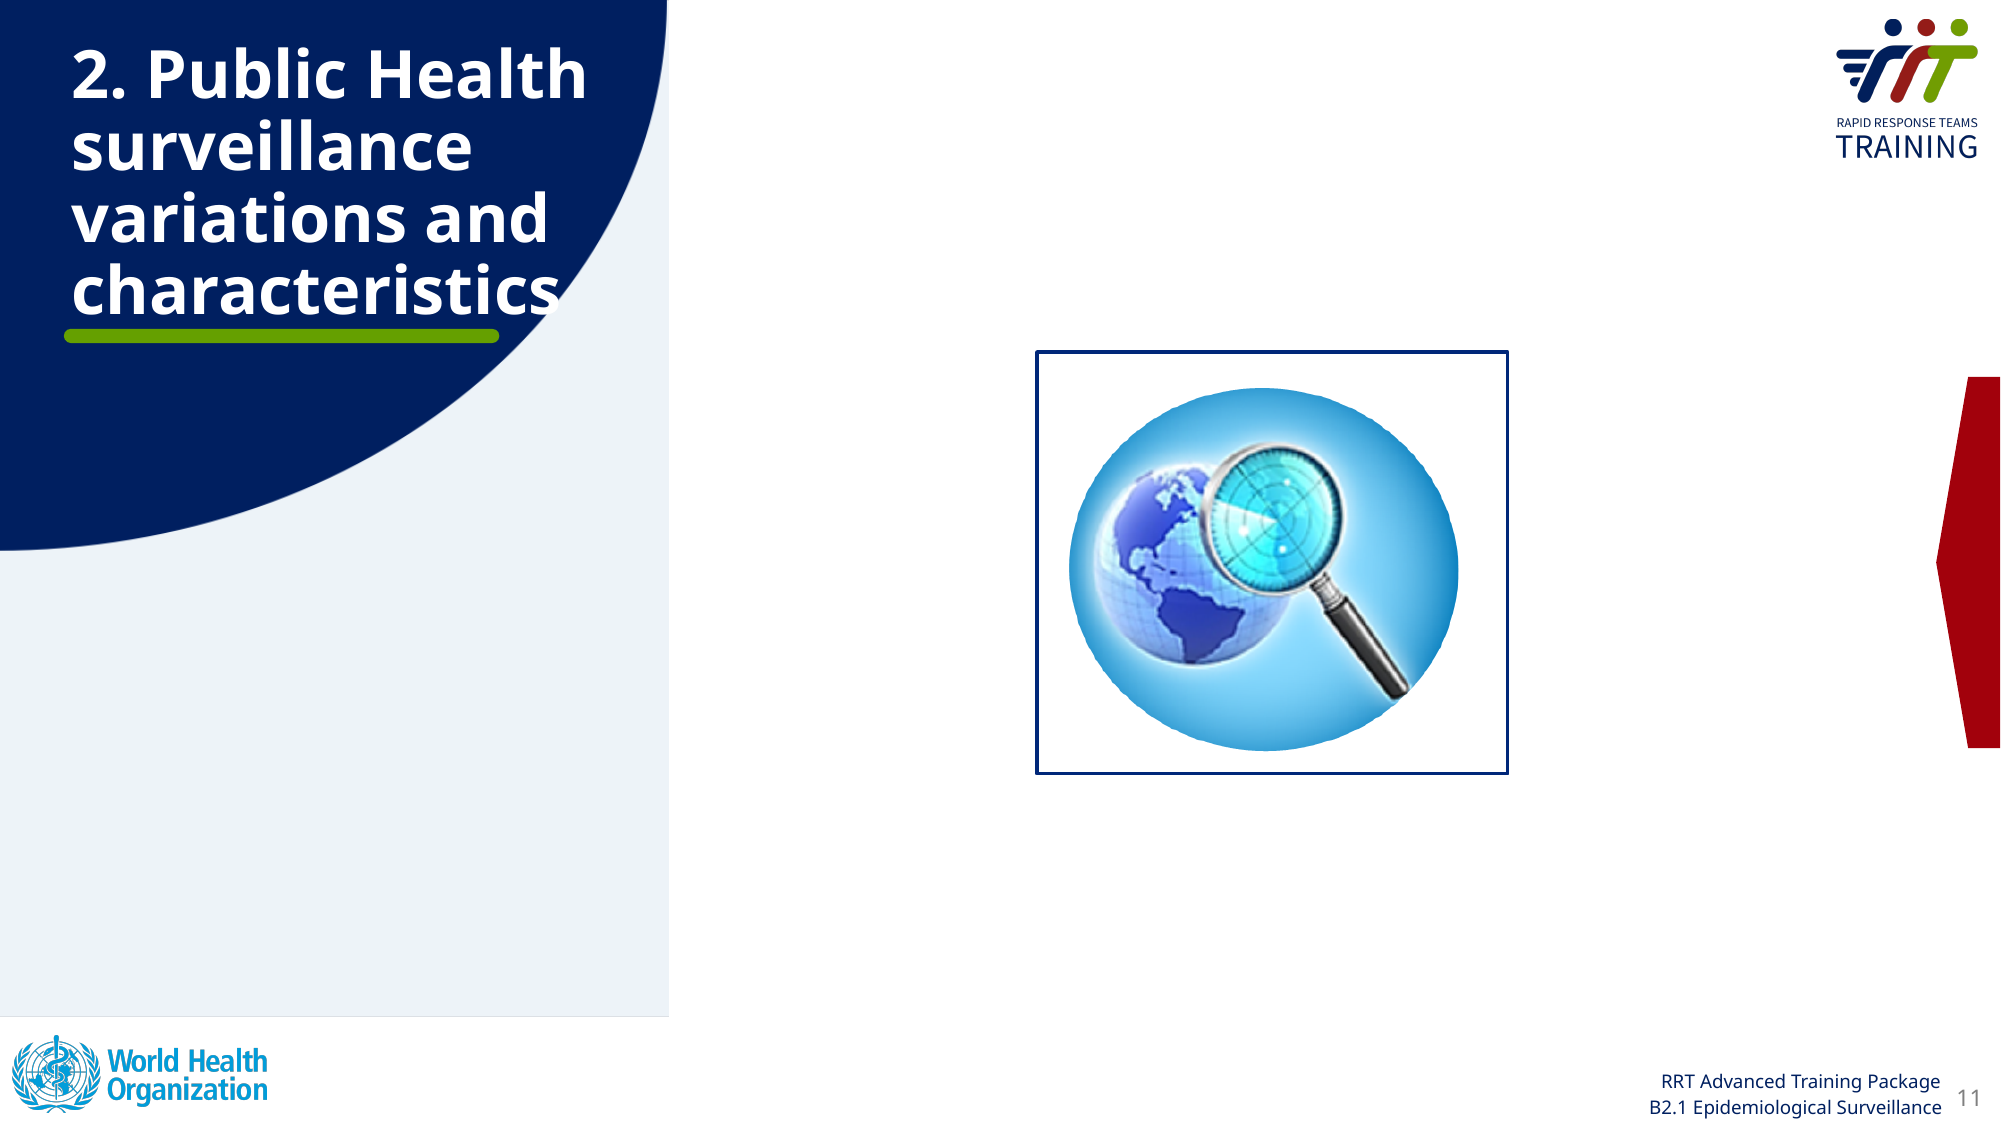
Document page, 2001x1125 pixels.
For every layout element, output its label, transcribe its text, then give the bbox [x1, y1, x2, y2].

text_box 2. Public Health surveillance variations and characteristics [63, 41, 727, 329]
picture [1035, 349, 1509, 776]
picture [58, 1050, 64, 1058]
text_box [63, 329, 500, 344]
picture [12, 1083, 48, 1113]
picture [1835, 19, 1978, 167]
picture [12, 1035, 267, 1113]
picture [0, 0, 669, 1018]
